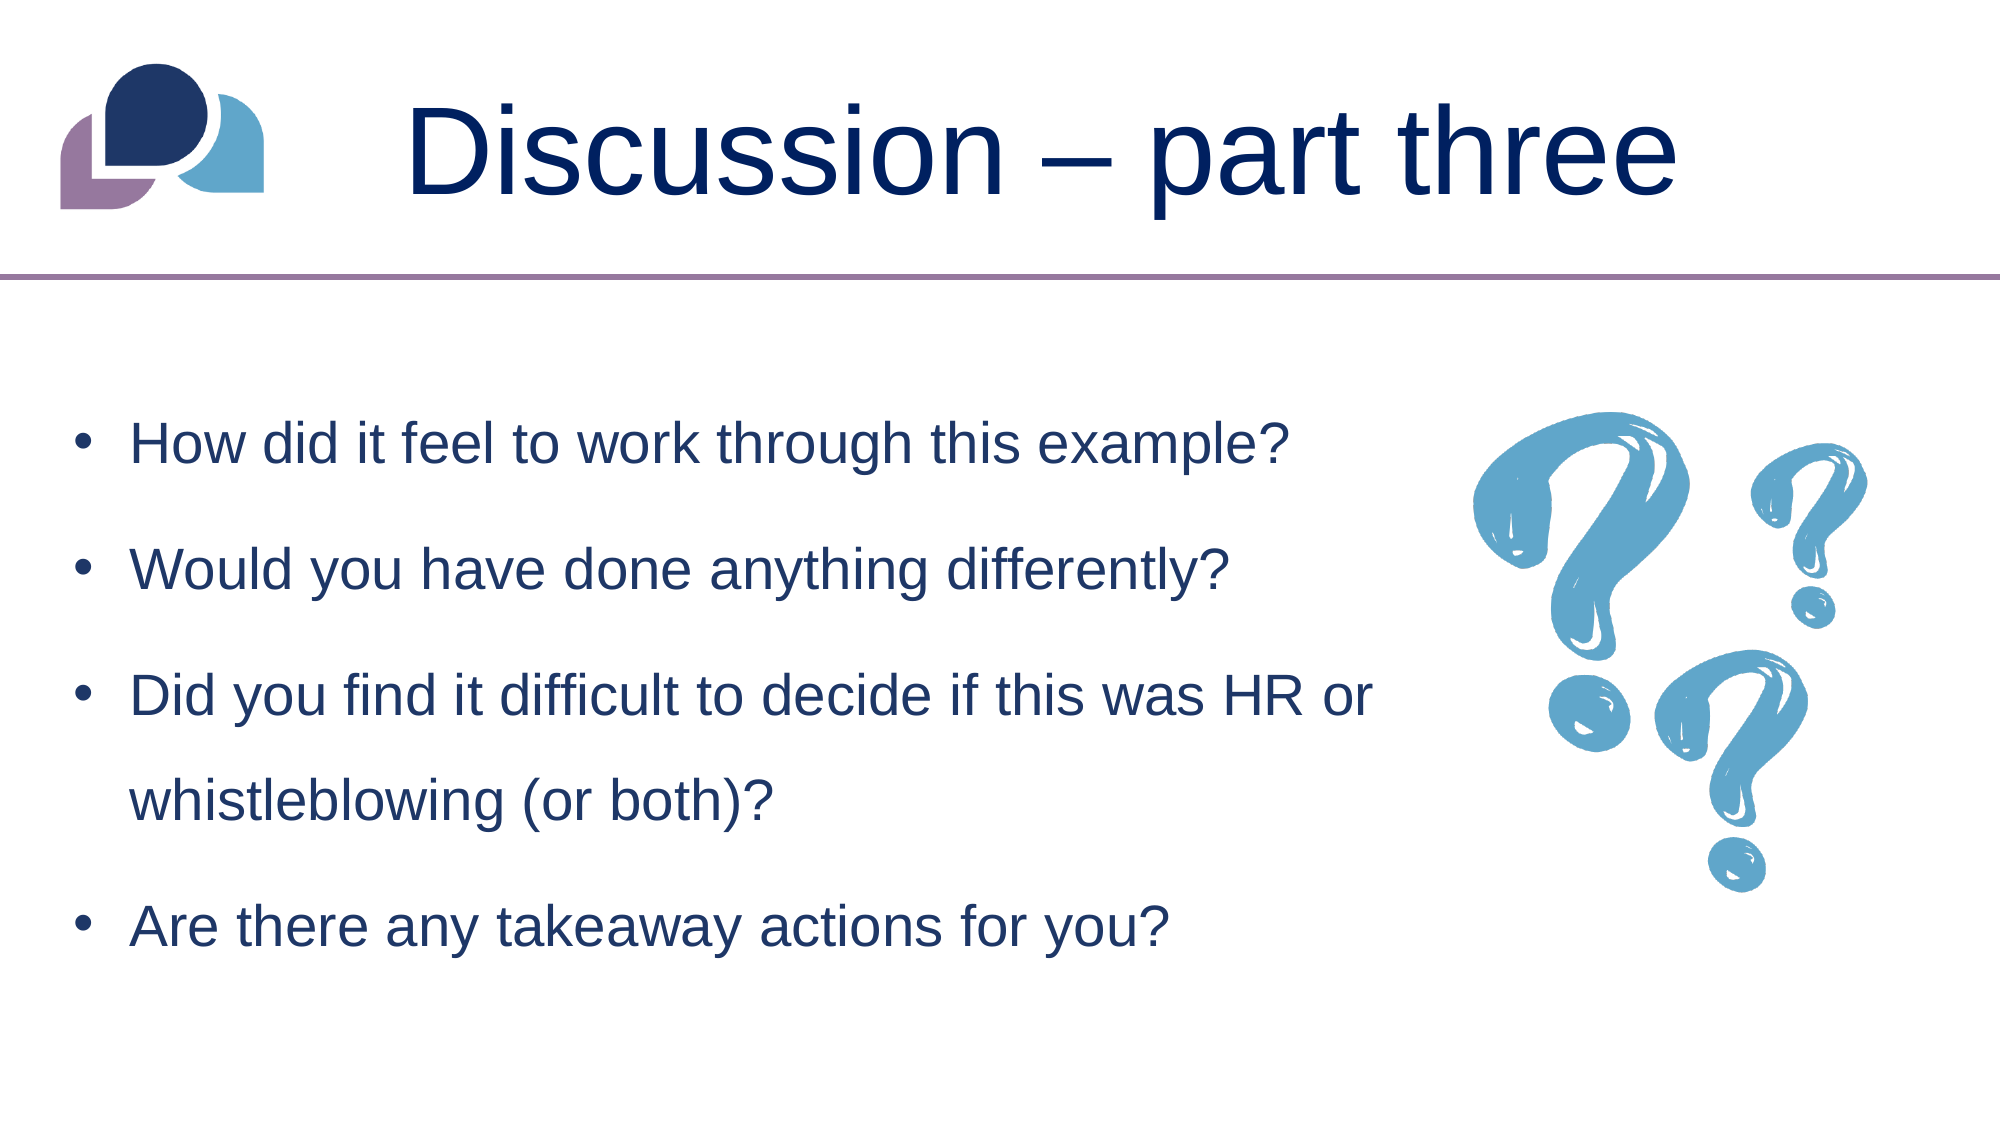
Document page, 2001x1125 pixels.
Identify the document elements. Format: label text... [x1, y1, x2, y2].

picture [1391, 333, 2000, 958]
title Discussion – part three [388, 46, 1889, 230]
picture [58, 54, 268, 222]
subtitle How did it feel to work through this example? Would you have done anything differently? Did you find it difficult to decide if this was HR or whistleblowing (or both)? Are there any takeaway actions for you? [58, 362, 1739, 1092]
